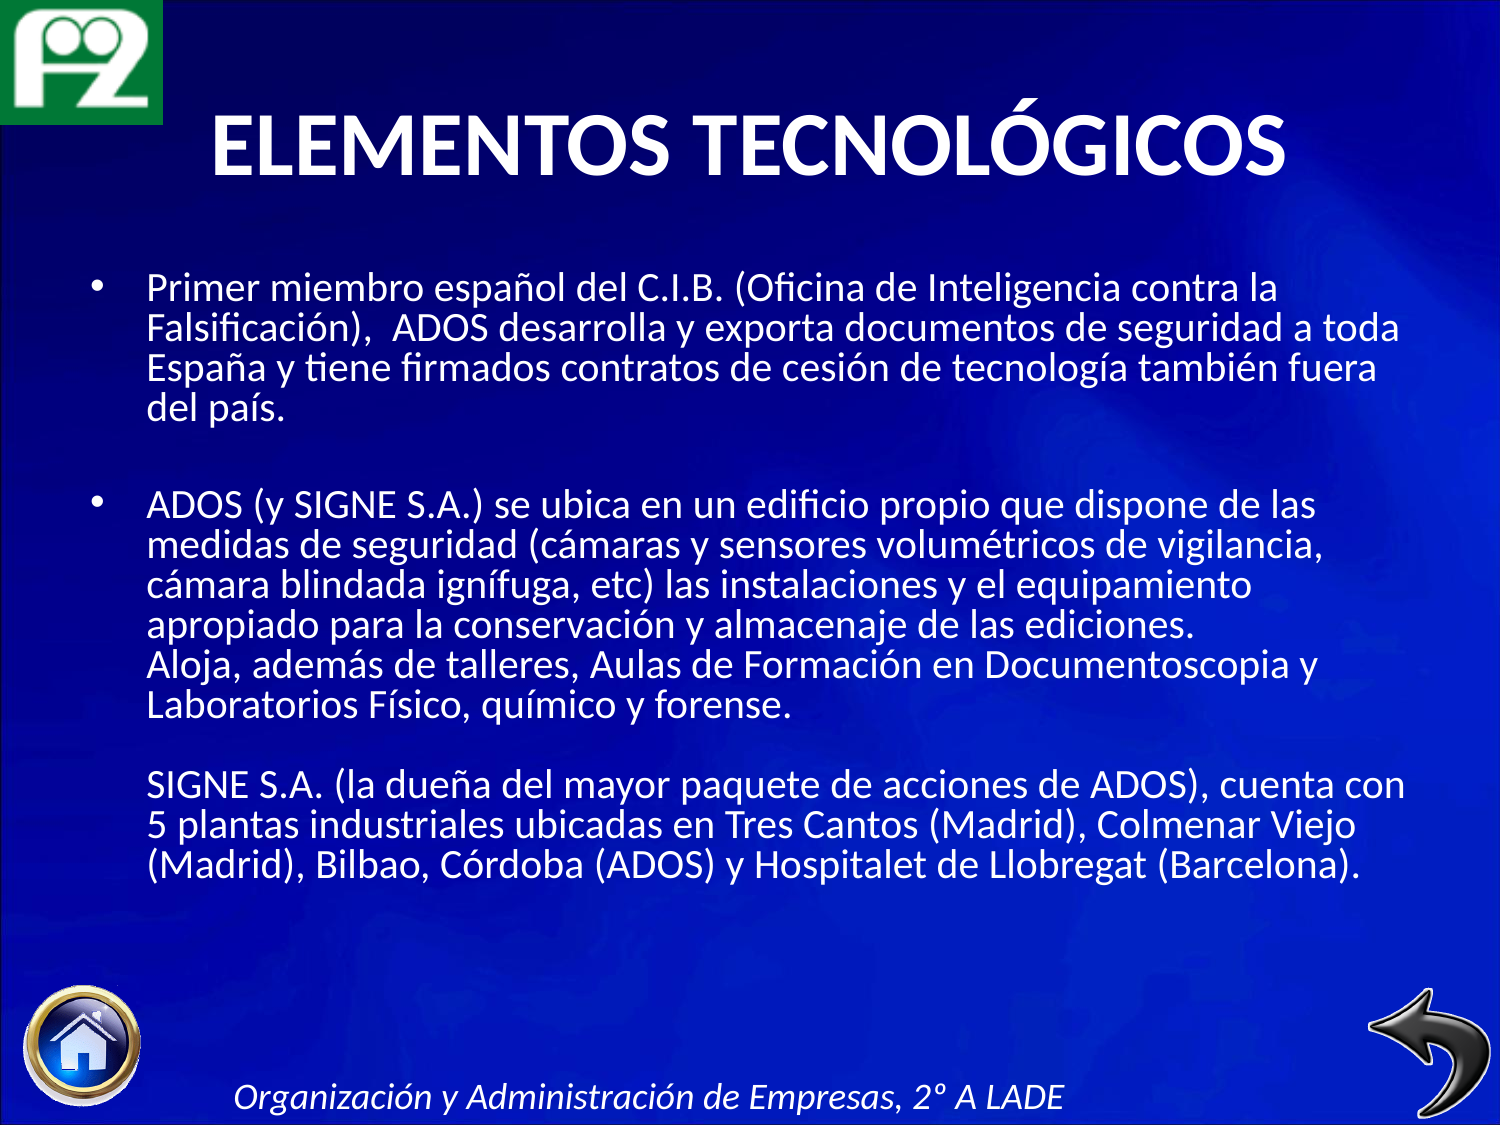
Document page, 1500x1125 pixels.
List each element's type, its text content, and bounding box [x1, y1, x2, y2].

picture [0, 0, 1500, 1125]
list Primer miembro español del C.I.B. (Oficina de Inteligencia contra la Falsificación), ADOS desarrolla y exporta documentos de seguridad a toda España y tiene firmados contratos de cesión de tecnología también fuera del país. ADOS (y SIGNE S.A.) se ubica en un edificio propio que dispone de las medidas de seguridad (cámaras y sensores volumétricos de vigilancia, cámara blindada ignífuga, etc) las instalaciones y el equipamiento apropiado para la conservación y almacenaje de las ediciones. Aloja, además de talleres, Aulas de Formación en Documentoscopia y Laboratorios Físico, químico y forense. SIGNE S.A. (la dueña del mayor paquete de acciones de ADOS), cuenta con 5 plantas industriales ubicadas en Tres Cantos (Madrid), Colmenar Viejo (Madrid), Bilbao, Córdoba (ADOS) y Hospitalet de Llobregat (Barcelona). [74, 262, 1426, 1006]
text_box Organización y Administración de Empresas, 2º A LADE [218, 1064, 1199, 1125]
title ELEMENTOS TECNOLÓGICOS [74, 44, 1426, 233]
